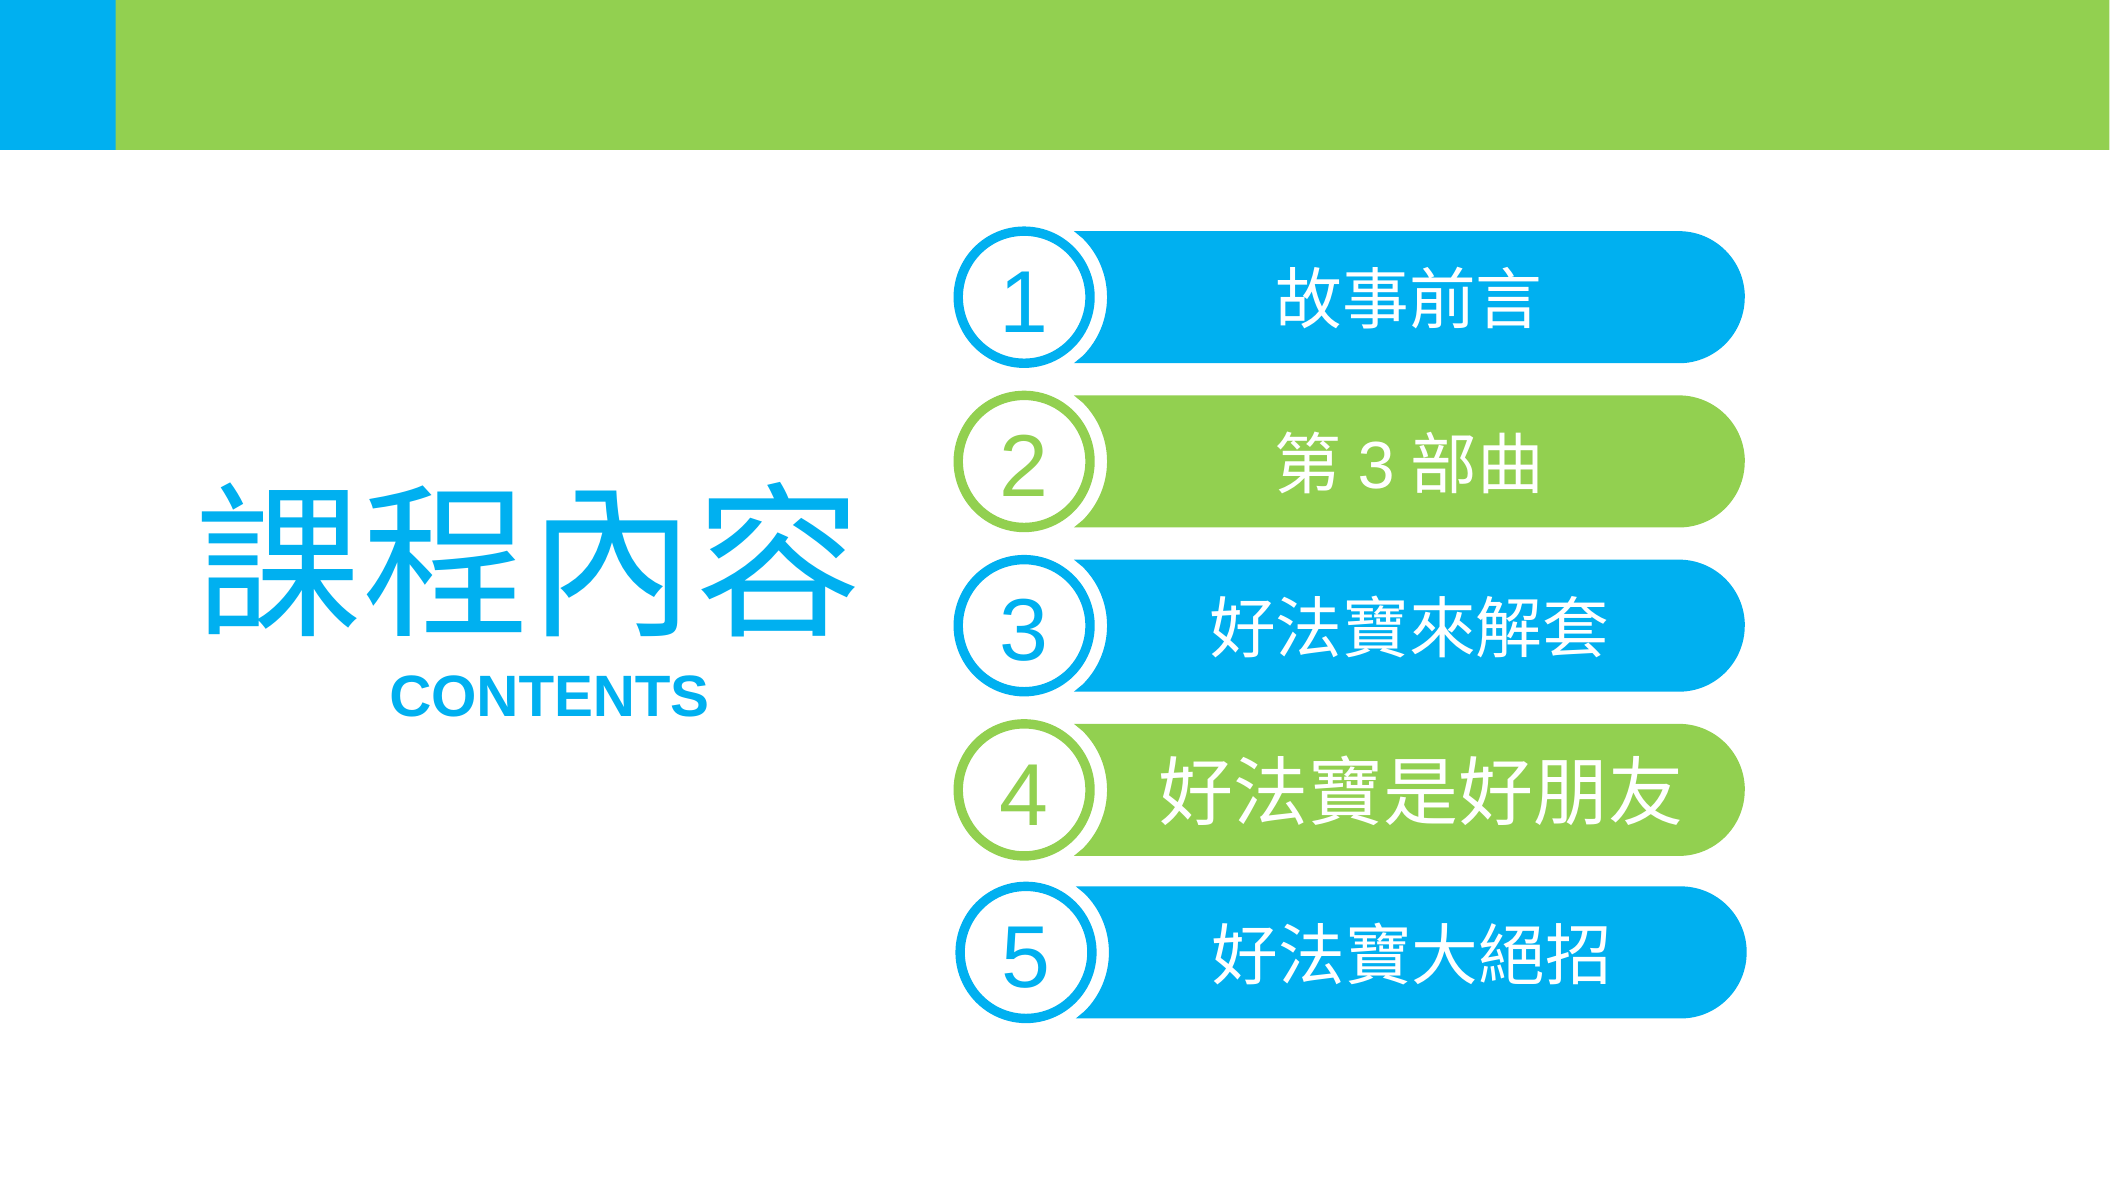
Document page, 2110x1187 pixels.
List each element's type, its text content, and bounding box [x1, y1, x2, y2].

text_box CONTENTS [316, 658, 783, 729]
text_box 好法寶來解套 [1073, 559, 1745, 692]
text_box 課程內容 [145, 456, 913, 658]
text_box 3 [958, 559, 1091, 692]
text_box 4 [958, 723, 1091, 856]
text_box 5 [960, 886, 1092, 1019]
text_box 故事前言 [1073, 231, 1745, 364]
text_box 第3部曲 [1073, 395, 1745, 528]
text_box 好法寶大絕招 [1075, 886, 1747, 1019]
text_box 2 [958, 395, 1091, 528]
text_box 1 [958, 231, 1091, 364]
text_box 好法寶是好朋友 [1073, 723, 1745, 856]
